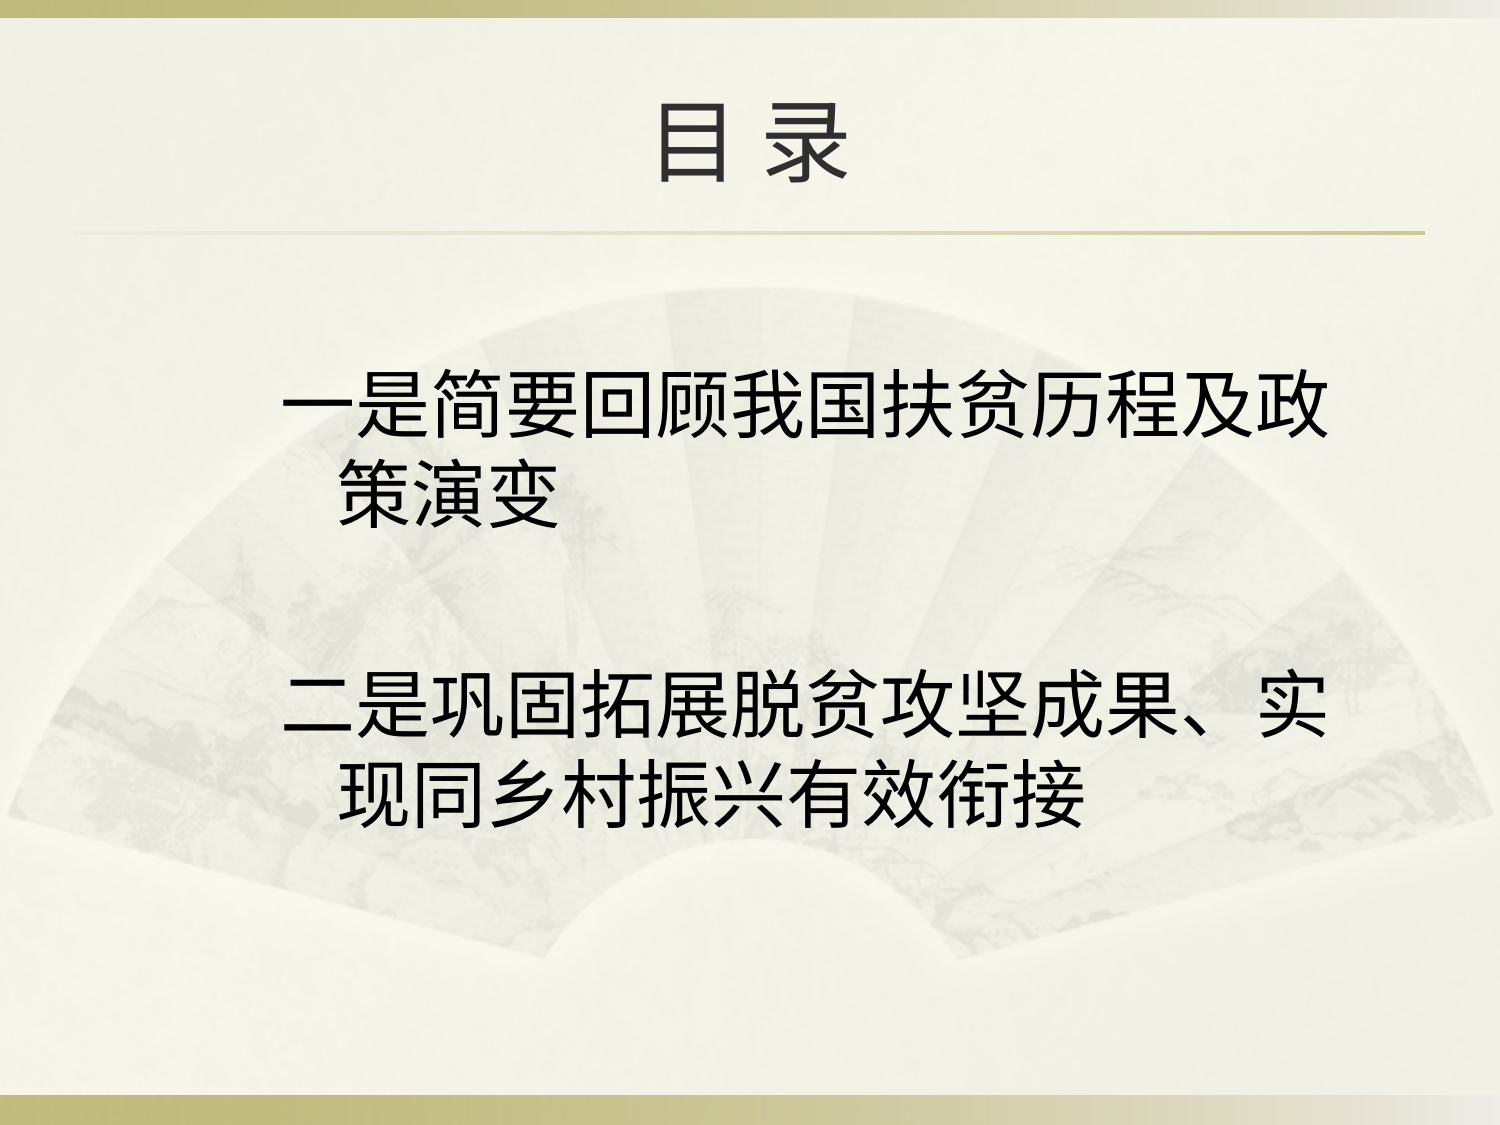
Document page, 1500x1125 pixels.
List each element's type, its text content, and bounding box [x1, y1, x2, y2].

title 目 录 [74, 44, 1426, 233]
list 一是简要回顾我国扶贫历程及政策演变 二是巩固拓展脱贫攻坚成果、实现同乡村振兴有效衔接 [265, 255, 1386, 999]
